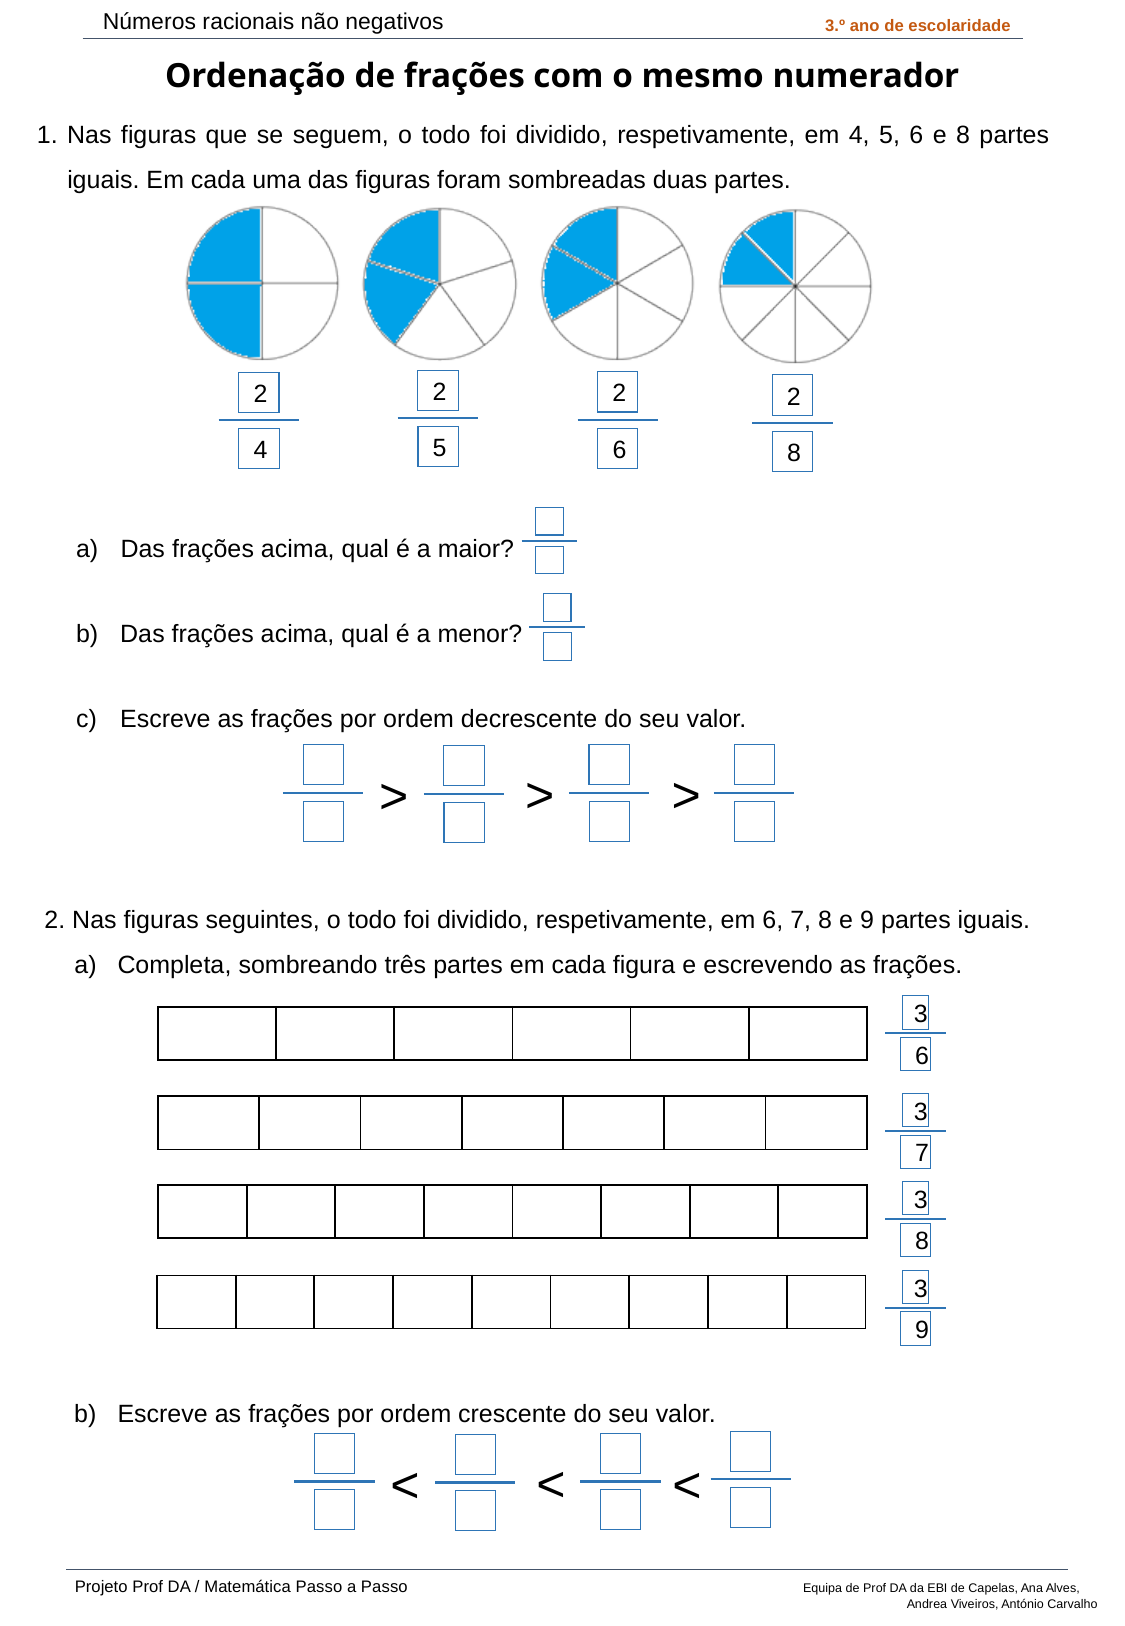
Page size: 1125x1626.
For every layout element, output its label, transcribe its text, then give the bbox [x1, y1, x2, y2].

text_box 2. Nas figuras seguintes, o todo foi dividido, respetivamente, em 6, 7, 8 e 9 partes iguais. Completa, sombreando três partes em cada figura e escrevendo as frações. b) Escreve as frações por ordem crescente do seu valor. [29, 881, 1074, 1435]
table_header [394, 1276, 471, 1328]
table_header [602, 1186, 689, 1237]
table_header [159, 1008, 275, 1059]
table_header [361, 1097, 461, 1149]
table_header [395, 1008, 512, 1059]
table_header [779, 1186, 866, 1237]
table_header [766, 1097, 866, 1149]
table_header [463, 1097, 562, 1149]
table_header [513, 1186, 600, 1237]
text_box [752, 374, 833, 472]
table_header [551, 1276, 628, 1328]
table_header [260, 1097, 360, 1149]
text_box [529, 593, 585, 661]
table_header [277, 1008, 393, 1059]
table_header [158, 1276, 235, 1328]
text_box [521, 507, 578, 574]
table_header [709, 1276, 786, 1328]
table_header [564, 1097, 663, 1149]
table_header [630, 1276, 707, 1328]
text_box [885, 995, 946, 1071]
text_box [78, 0, 1103, 62]
table_header [159, 1097, 258, 1149]
table_header [665, 1097, 765, 1149]
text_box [885, 1181, 946, 1257]
table_header [513, 1008, 630, 1059]
table_header [159, 1186, 246, 1237]
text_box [885, 1093, 946, 1169]
text_box 1. Nas figuras que se seguem, o todo foi dividido, respetivamente, em 4, 5, 6 e 8 partes iguais. Em cada uma das figuras foram sombreadas duas partes. [22, 102, 1067, 201]
table_header [315, 1276, 392, 1328]
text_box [294, 1431, 791, 1531]
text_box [397, 369, 479, 467]
table_header [788, 1276, 865, 1328]
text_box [3, 1568, 1122, 1625]
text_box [282, 744, 795, 843]
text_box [218, 381, 299, 469]
text_box a) Das frações acima, qual é a maior? Das frações acima, qual é a menor? Escreve as frações por ordem decrescente do seu valor. [60, 495, 934, 740]
table_header [691, 1186, 777, 1237]
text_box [577, 371, 658, 469]
table_header [237, 1276, 313, 1328]
table_header [750, 1008, 866, 1059]
picture [179, 192, 885, 381]
table_header [631, 1008, 748, 1059]
table_header [473, 1276, 550, 1328]
table_header [248, 1186, 334, 1237]
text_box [885, 1270, 946, 1346]
text_box Ordenação de frações com o mesmo numerador [0, 46, 1125, 102]
table_header [425, 1186, 512, 1237]
table_header [336, 1186, 423, 1237]
